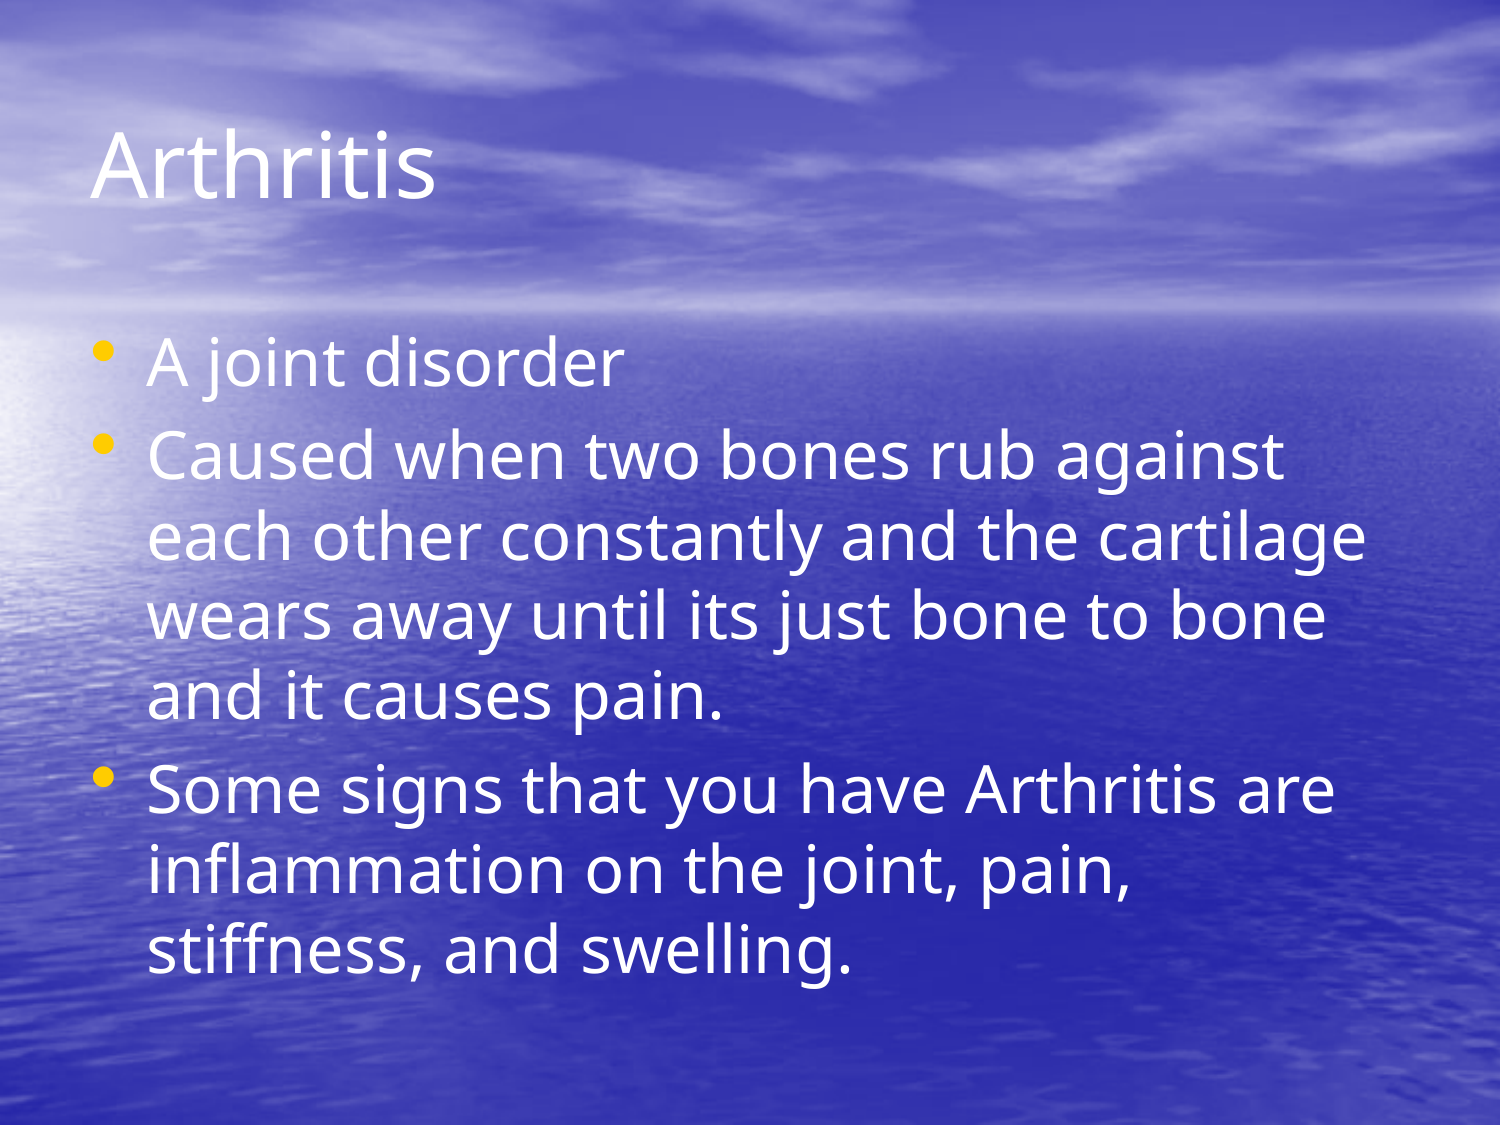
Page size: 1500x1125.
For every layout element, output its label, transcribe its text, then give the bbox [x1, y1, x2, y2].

list A joint disorder Caused when two bones rub against each other constantly and the cartilage wears away until its just bone to bone and it causes pain. Some signs that you have Arthritis are inflammation on the joint, pain, stiffness, and swelling. [74, 312, 1426, 988]
title Arthritis [74, 47, 1426, 276]
